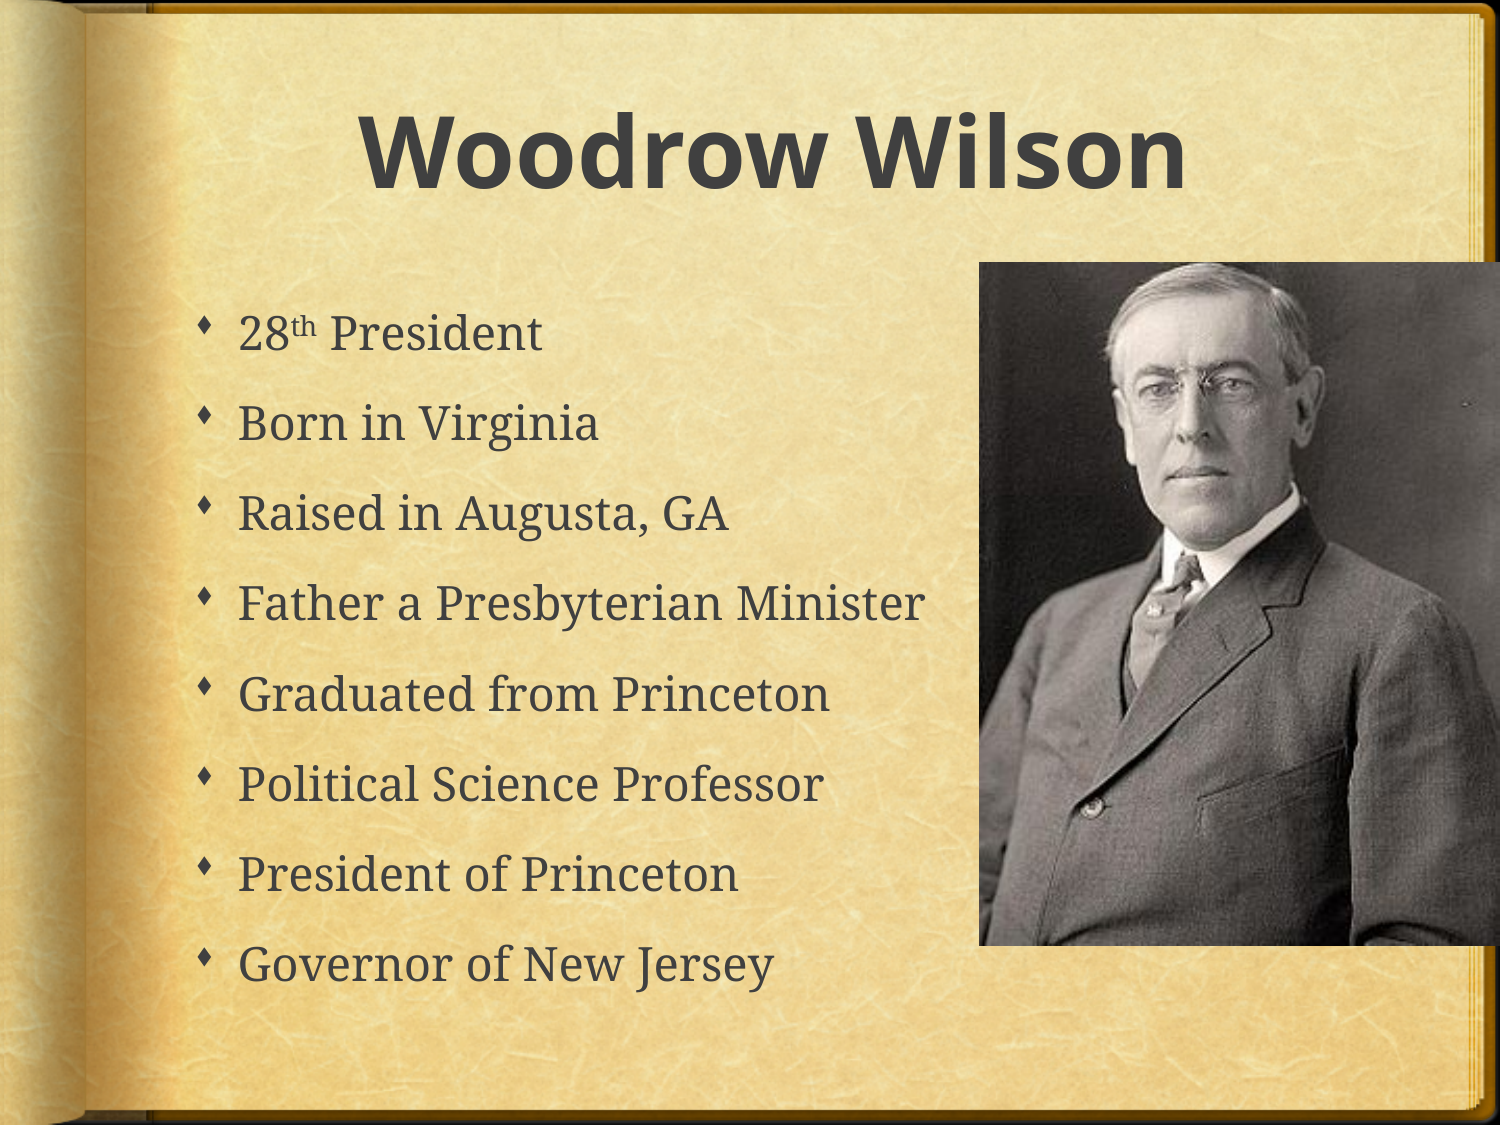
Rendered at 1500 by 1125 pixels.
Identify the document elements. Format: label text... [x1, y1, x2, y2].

picture [0, 0, 1500, 1125]
title Woodrow Wilson [178, 45, 1372, 265]
list 28th President Born in Virginia Raised in Augusta, GA Father a Presbyterian Minister Graduated from Princeton Political Science Professor President of Princeton Governor of New Jersey [178, 295, 1372, 1005]
